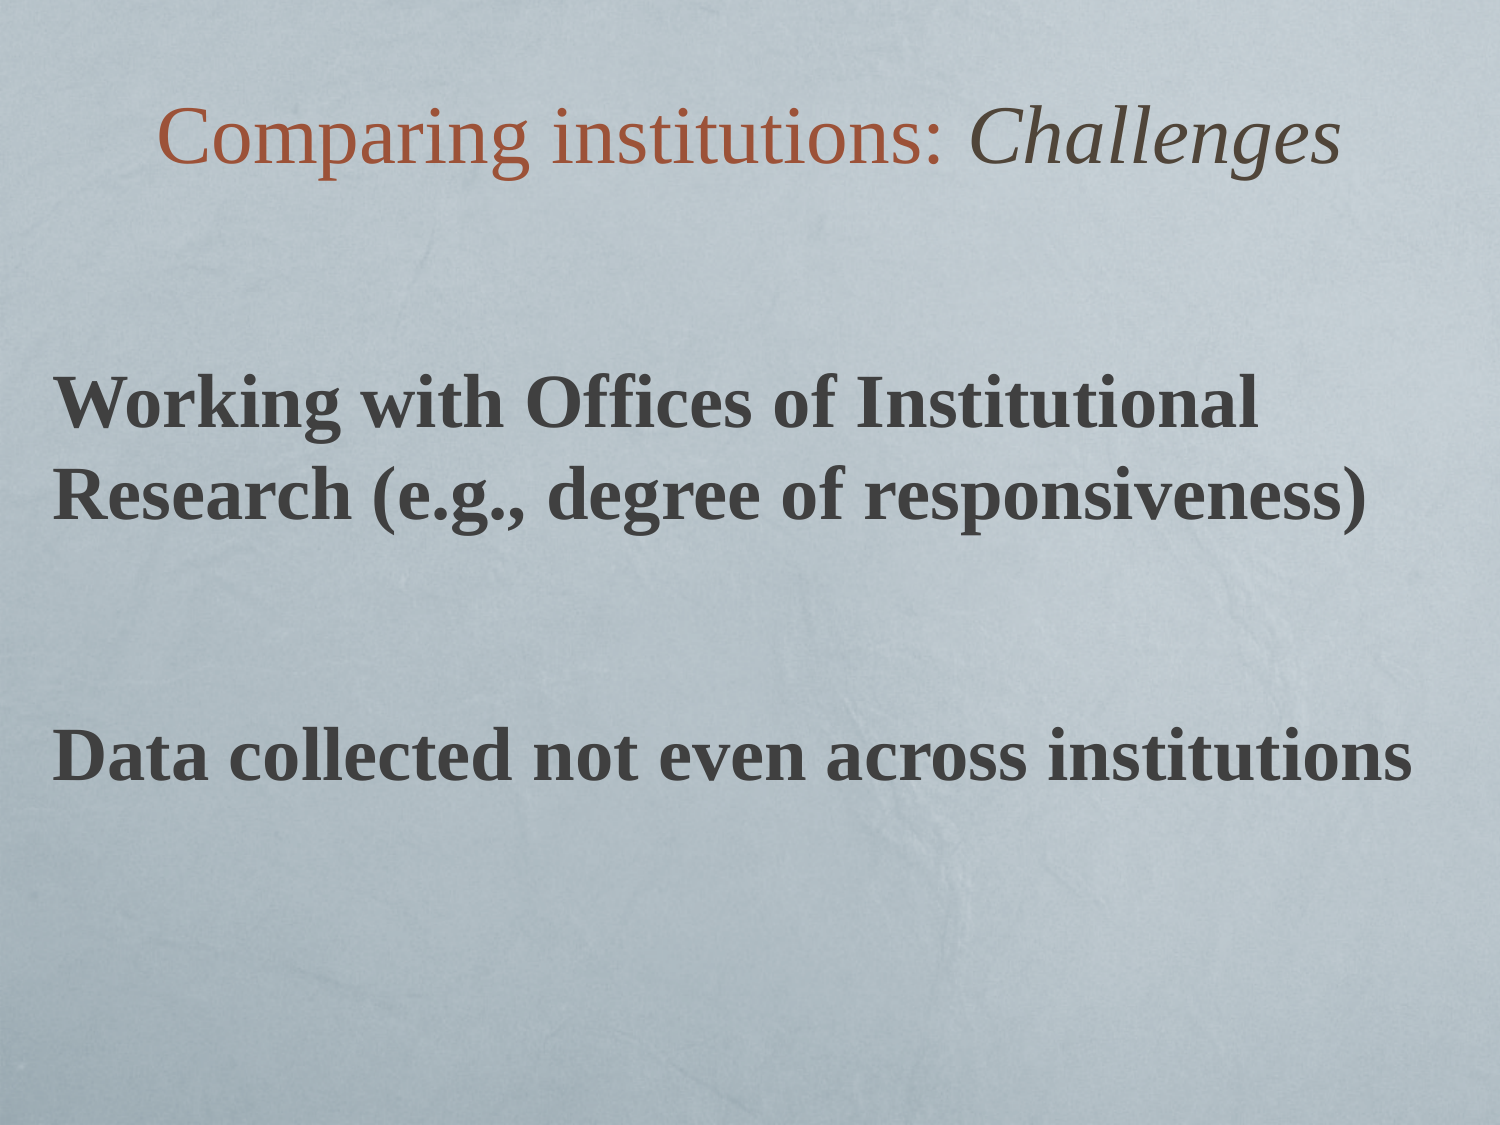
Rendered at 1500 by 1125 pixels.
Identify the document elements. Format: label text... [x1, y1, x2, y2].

title Comparing institutions: Challenges [49, 37, 1450, 174]
list Working with Offices of Institutional Research (e.g., degree of responsiveness) Data collected not even across institutions [37, 174, 1475, 813]
